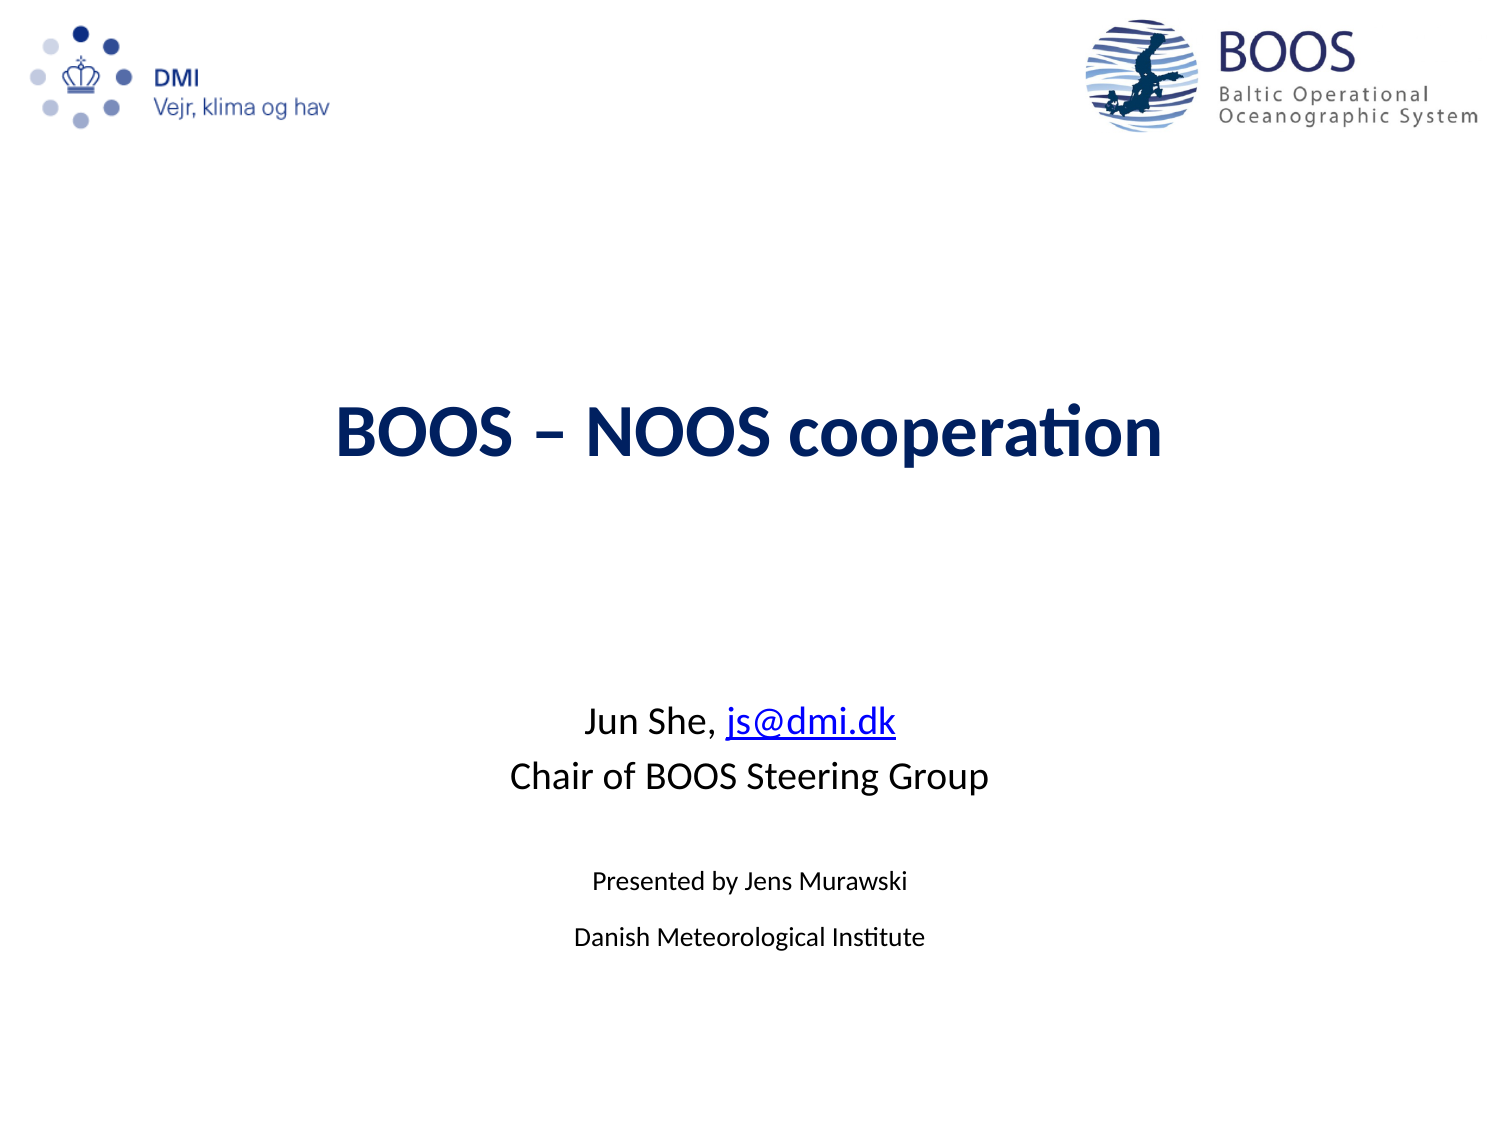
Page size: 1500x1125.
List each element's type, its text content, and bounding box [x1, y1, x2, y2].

title BOOS – NOOS cooperation [112, 212, 1388, 641]
picture [1085, 2, 1488, 163]
subtitle Jun She, js@dmi.dk Chair of BOOS Steering Group Presented by Jens Murawski Danish Meteorological Institute [225, 687, 1275, 975]
picture [21, 4, 337, 138]
